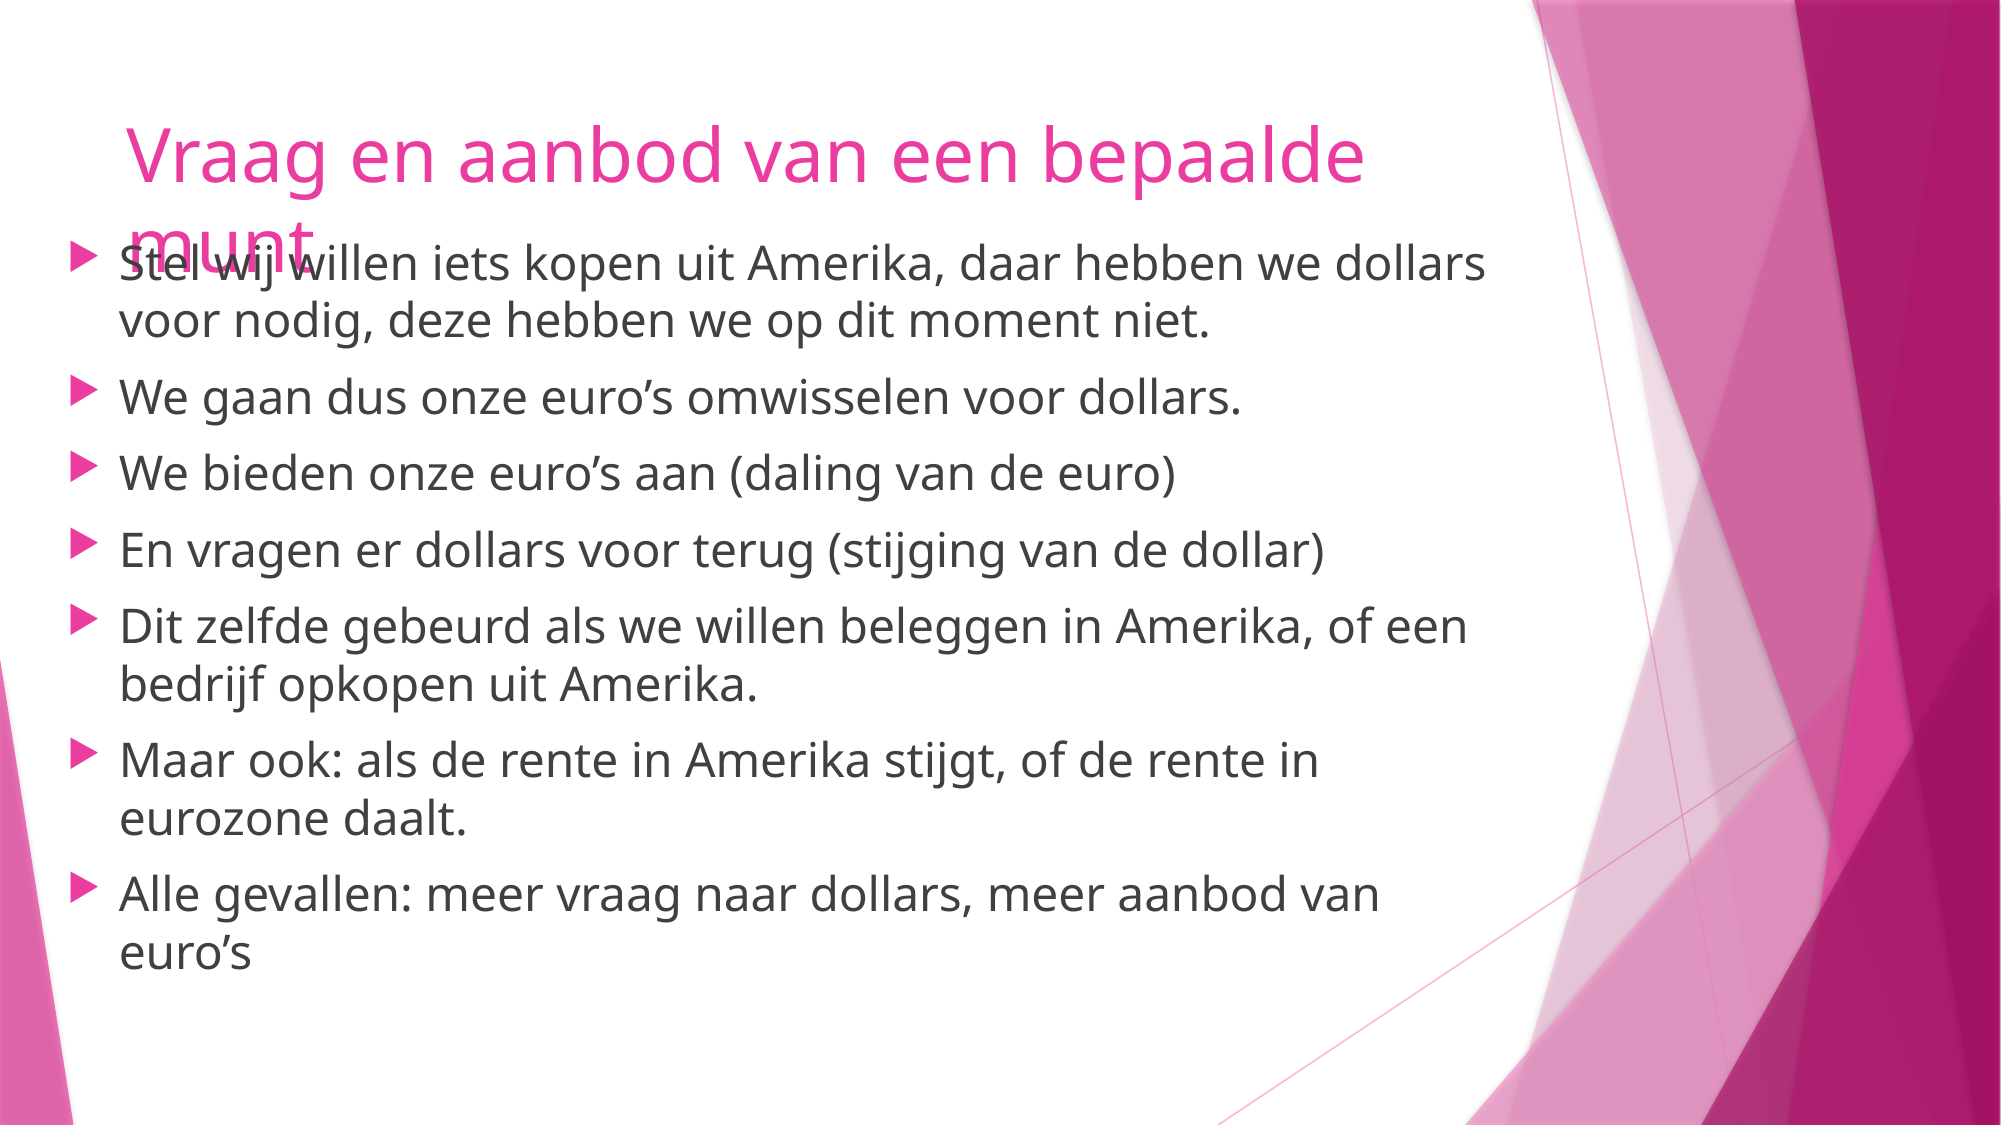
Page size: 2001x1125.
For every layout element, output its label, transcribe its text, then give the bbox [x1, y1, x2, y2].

title Vraag en aanbod van een bepaalde munt [111, 99, 1522, 224]
list Stel wij willen iets kopen uit Amerika, daar hebben we dollars voor nodig, deze hebben we op dit moment niet. We gaan dus onze euro’s omwisselen voor dollars. We bieden onze euro’s aan (daling van de euro) En vragen er dollars voor terug (stijging van de dollar) Dit zelfde gebeurd als we willen beleggen in Amerika, of een bedrijf opkopen uit Amerika. Maar ook: als de rente in Amerika stijgt, of de rente in eurozone daalt. Alle gevallen: meer vraag naar dollars, meer aanbod van euro’s [52, 224, 1522, 992]
